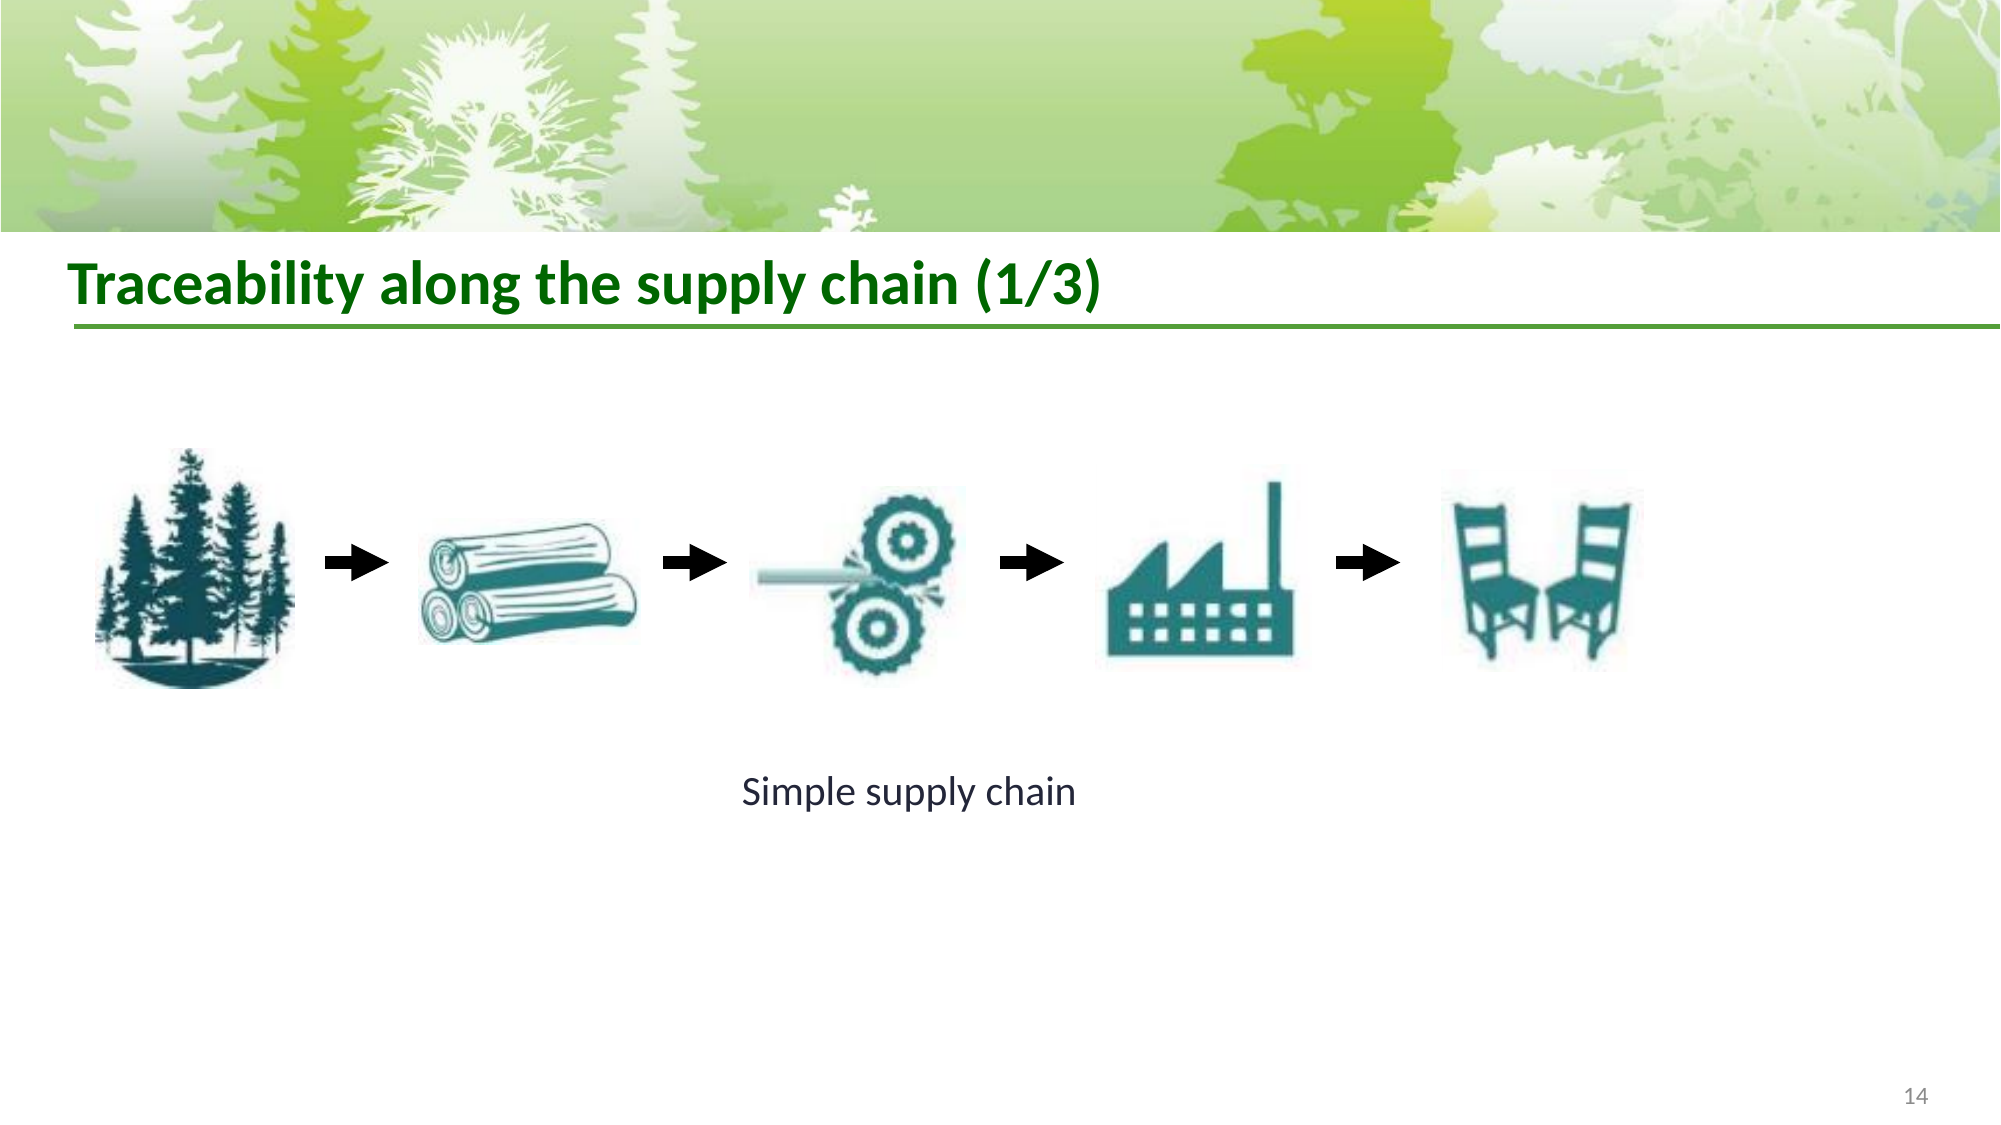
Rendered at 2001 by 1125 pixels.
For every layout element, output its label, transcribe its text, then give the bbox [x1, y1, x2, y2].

text_box [999, 556, 1065, 569]
text_box Simple supply chain [727, 756, 1144, 822]
picture [1095, 464, 1312, 672]
text_box [663, 556, 728, 569]
picture [418, 518, 641, 645]
picture [1441, 469, 1644, 672]
title Traceability along the supply chain (1/3) [52, 168, 1403, 401]
slide_number 14 [1493, 1065, 1944, 1125]
text_box [324, 556, 389, 569]
picture [0, 0, 2000, 232]
picture [95, 448, 295, 689]
picture [749, 486, 966, 688]
text_box [1336, 556, 1401, 569]
